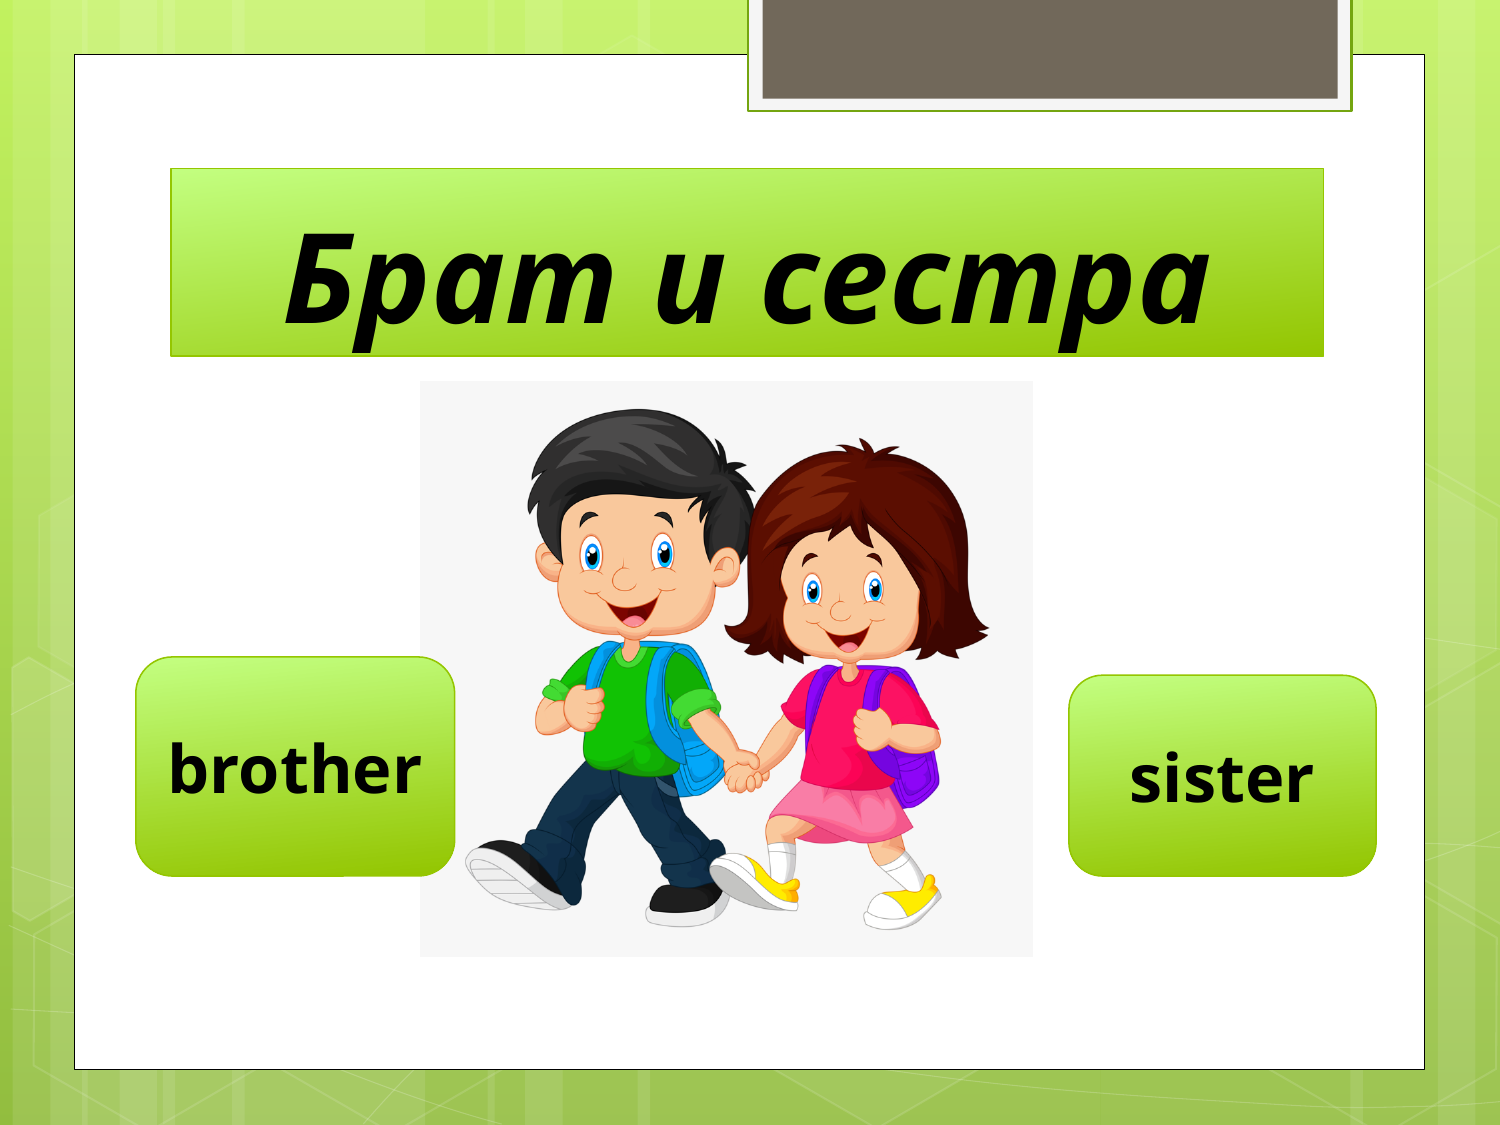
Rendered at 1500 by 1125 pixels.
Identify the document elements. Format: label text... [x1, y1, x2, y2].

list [420, 380, 1034, 957]
title Брат и сестра [170, 168, 1324, 357]
text_box sister [1068, 674, 1377, 877]
text_box brother [135, 656, 414, 877]
